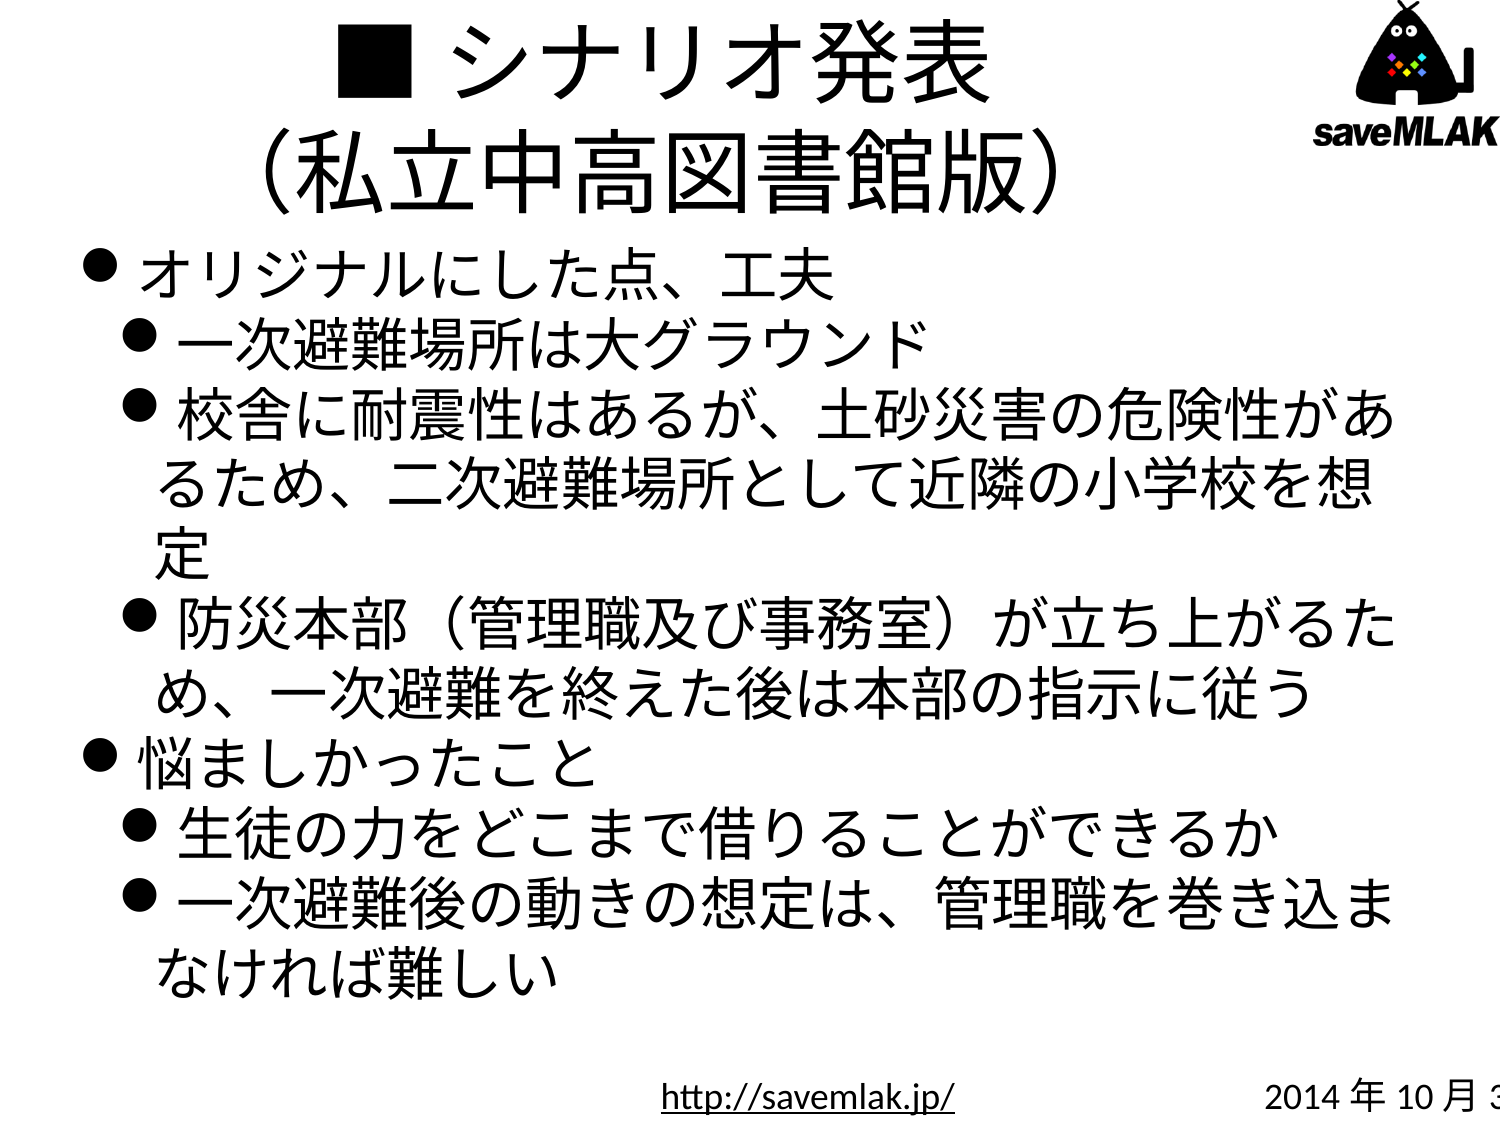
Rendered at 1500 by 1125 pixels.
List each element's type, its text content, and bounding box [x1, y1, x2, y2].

text_box オリジナルにした点、工夫 一次避難場所は大グラウンド 校舎に耐震性はあるが、土砂災害の危険性があるため、二次避難場所として近隣の小学校を想定 防災本部（管理職及び事務室）が立ち上がるため、一次避難を終えた後は本部の指示に従う 悩ましかったこと 生徒の力をどこまで借りることができるか 一次避難後の動きの想定は、管理職を巻き込まなければ難しい [63, 230, 1423, 1085]
text_box http://savemlak.jp/ 2014年10月31日 [645, 1064, 1500, 1125]
title ■シナリオ発表 （私立中高図書館版） [42, 7, 1281, 223]
picture [1313, 0, 1500, 146]
